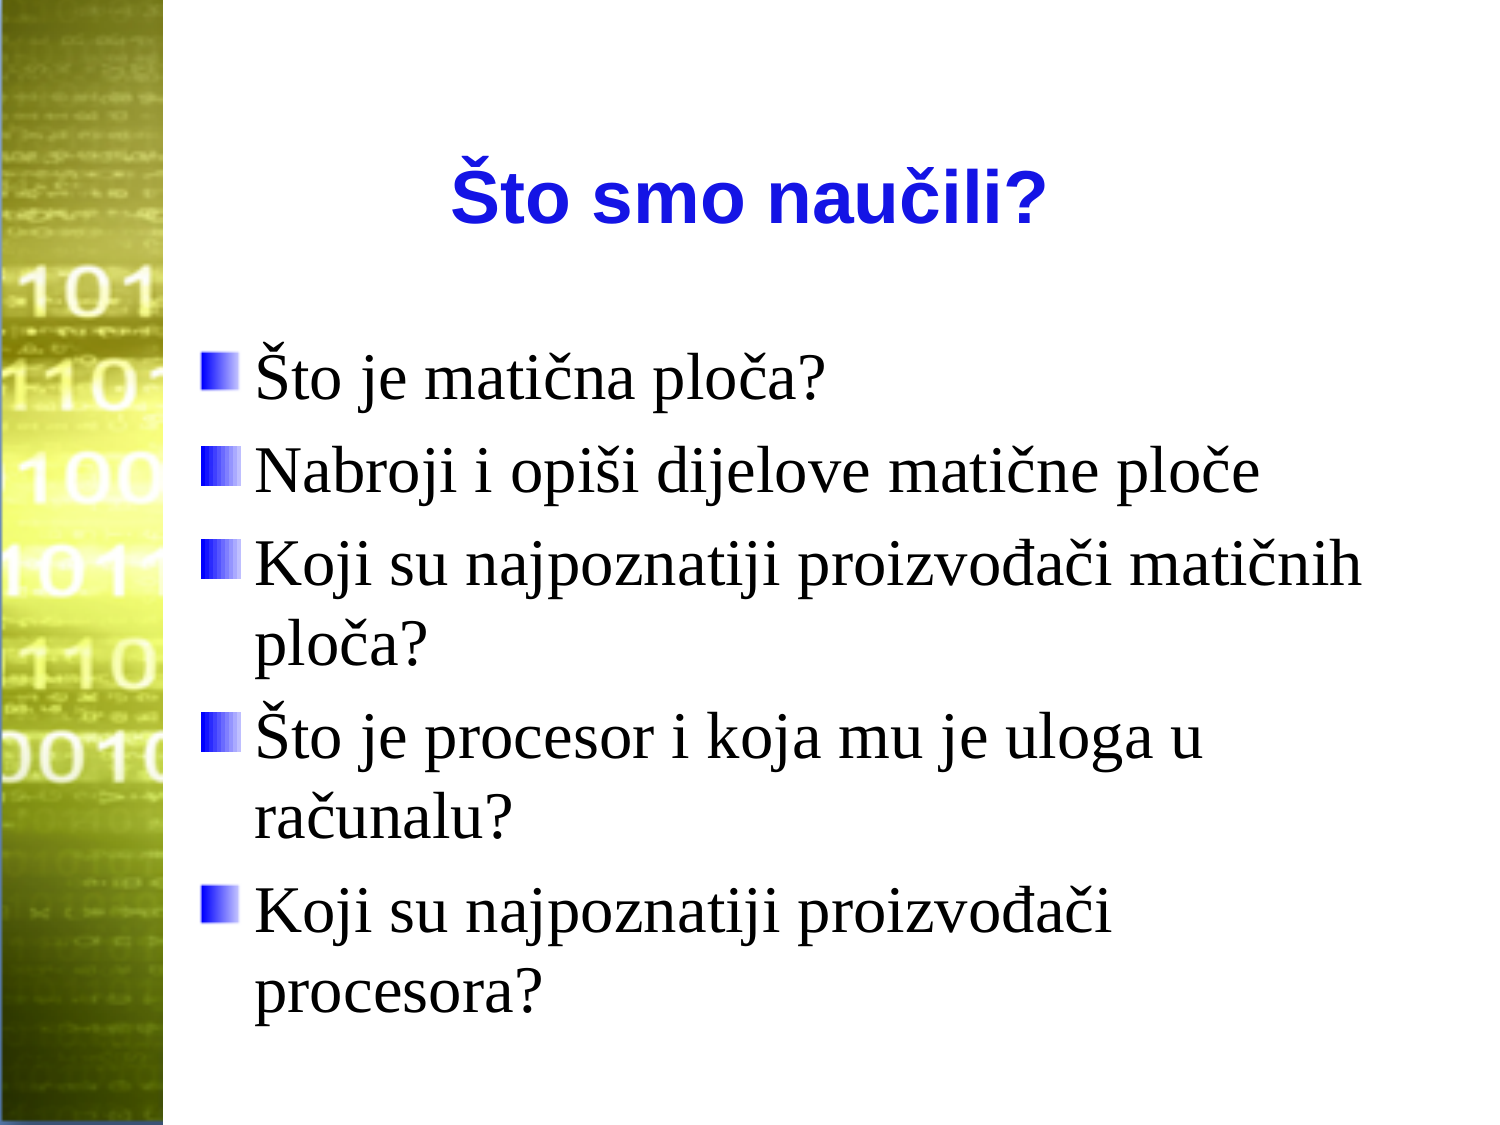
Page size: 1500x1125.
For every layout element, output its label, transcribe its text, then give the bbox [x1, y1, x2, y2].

picture [198, 535, 245, 583]
picture [198, 708, 245, 756]
picture [198, 442, 245, 490]
title Što smo naučili? [166, 99, 1388, 288]
picture [198, 349, 245, 396]
picture [198, 882, 245, 929]
picture [0, 0, 163, 1125]
list Što je matična ploča? Nabroji i opiši dijelove matične ploče Koji su najpoznatiji proizvođači matičnih ploča? Što je procesor i koja mu je uloga u računalu? Koji su najpoznatiji proizvođači procesora? [182, 324, 1388, 1001]
